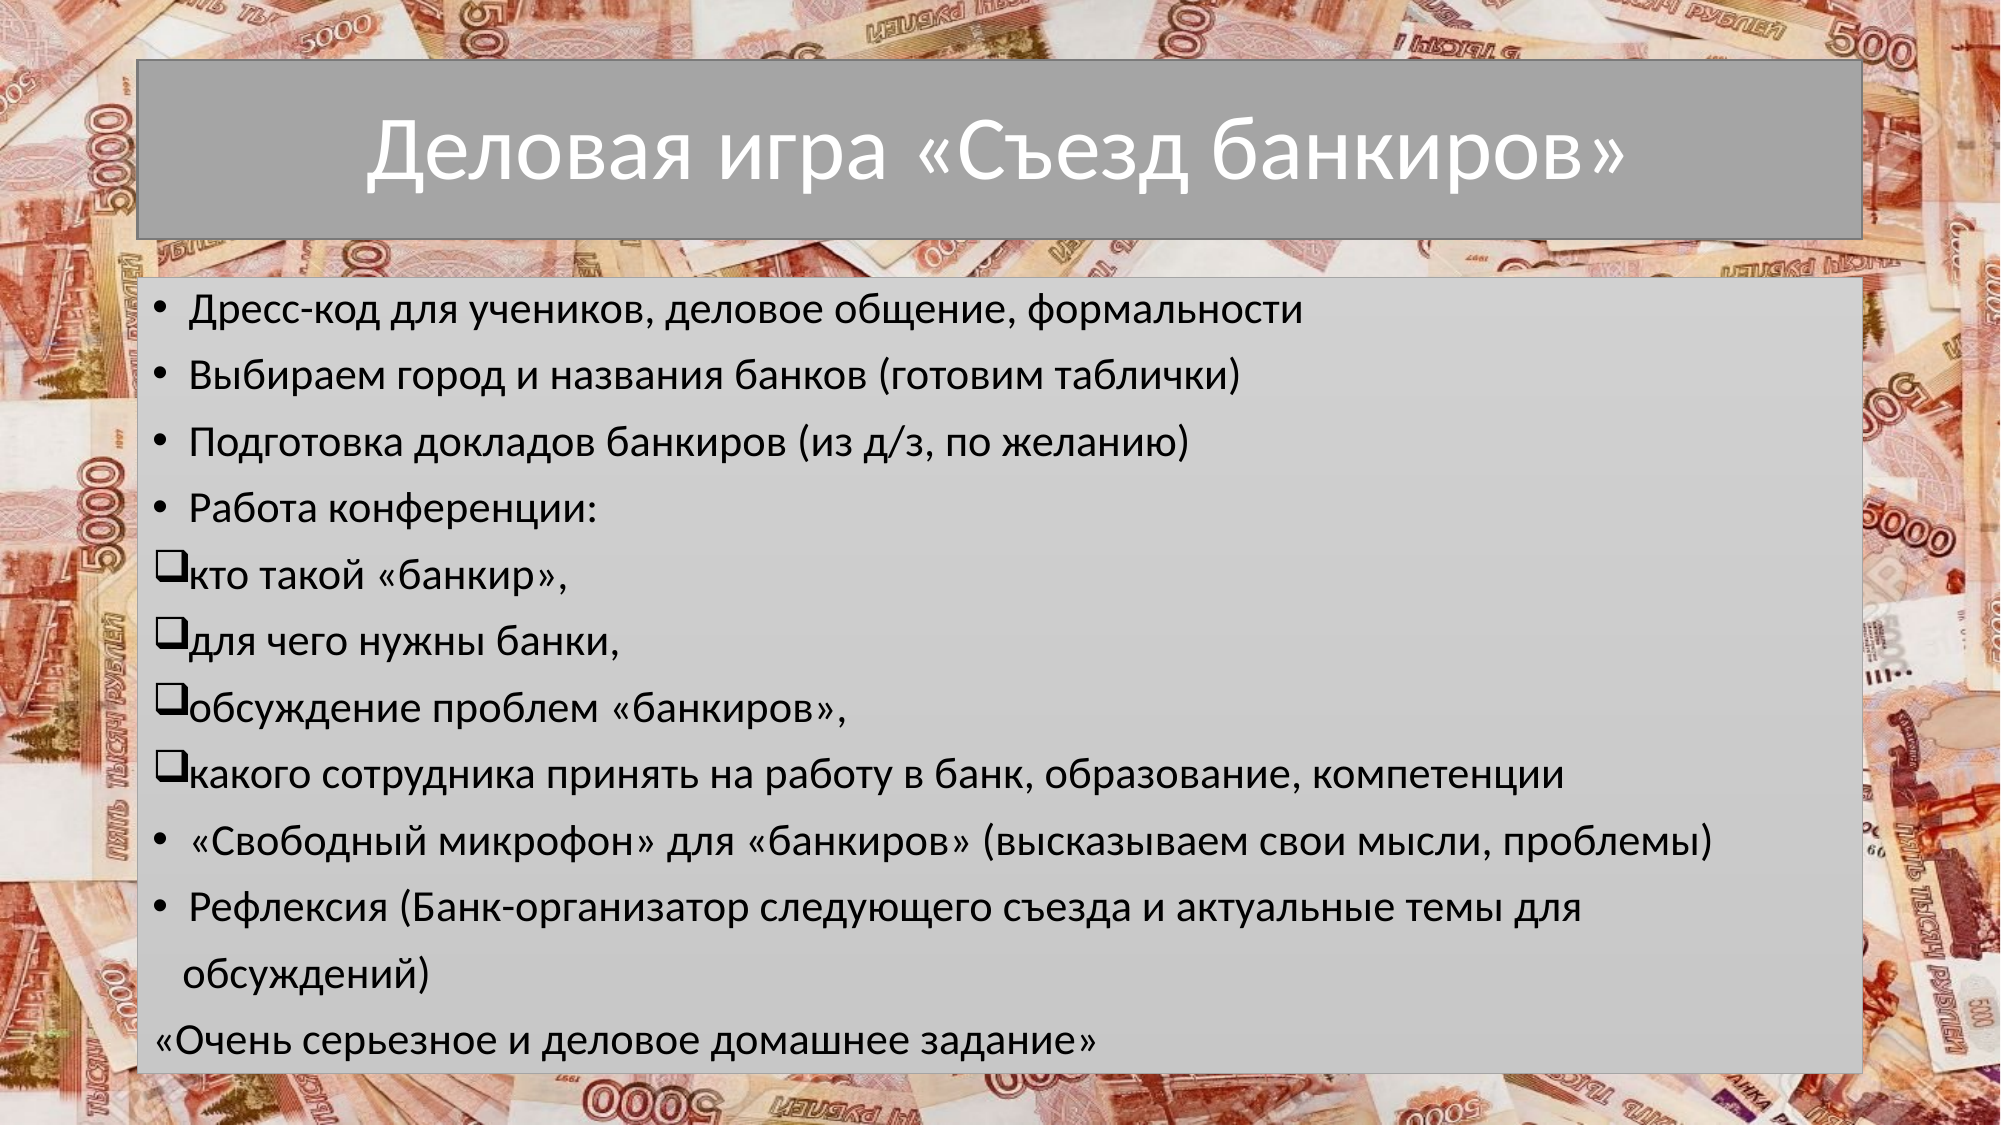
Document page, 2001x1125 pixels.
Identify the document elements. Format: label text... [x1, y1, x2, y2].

picture [0, 0, 2001, 1125]
list Дресс-код для учеников, деловое общение, формальности Выбираем город и названия банков (готовим таблички) Подготовка докладов банкиров (из д/з, по желанию) Работа конференции: кто такой «банкир», для чего нужны банки, обсуждение проблем «банкиров», какого сотрудника принять на работу в банк, образование, компетенции «Свободный микрофон» для «банкиров» (высказываем свои мысли, проблемы) Рефлексия (Банк-организатор следующего съезда и актуальные темы для обсуждений) «Очень серьезное и деловое домашнее задание» [137, 277, 1863, 1074]
title Деловая игра «Съезд банкиров» [136, 59, 1863, 240]
